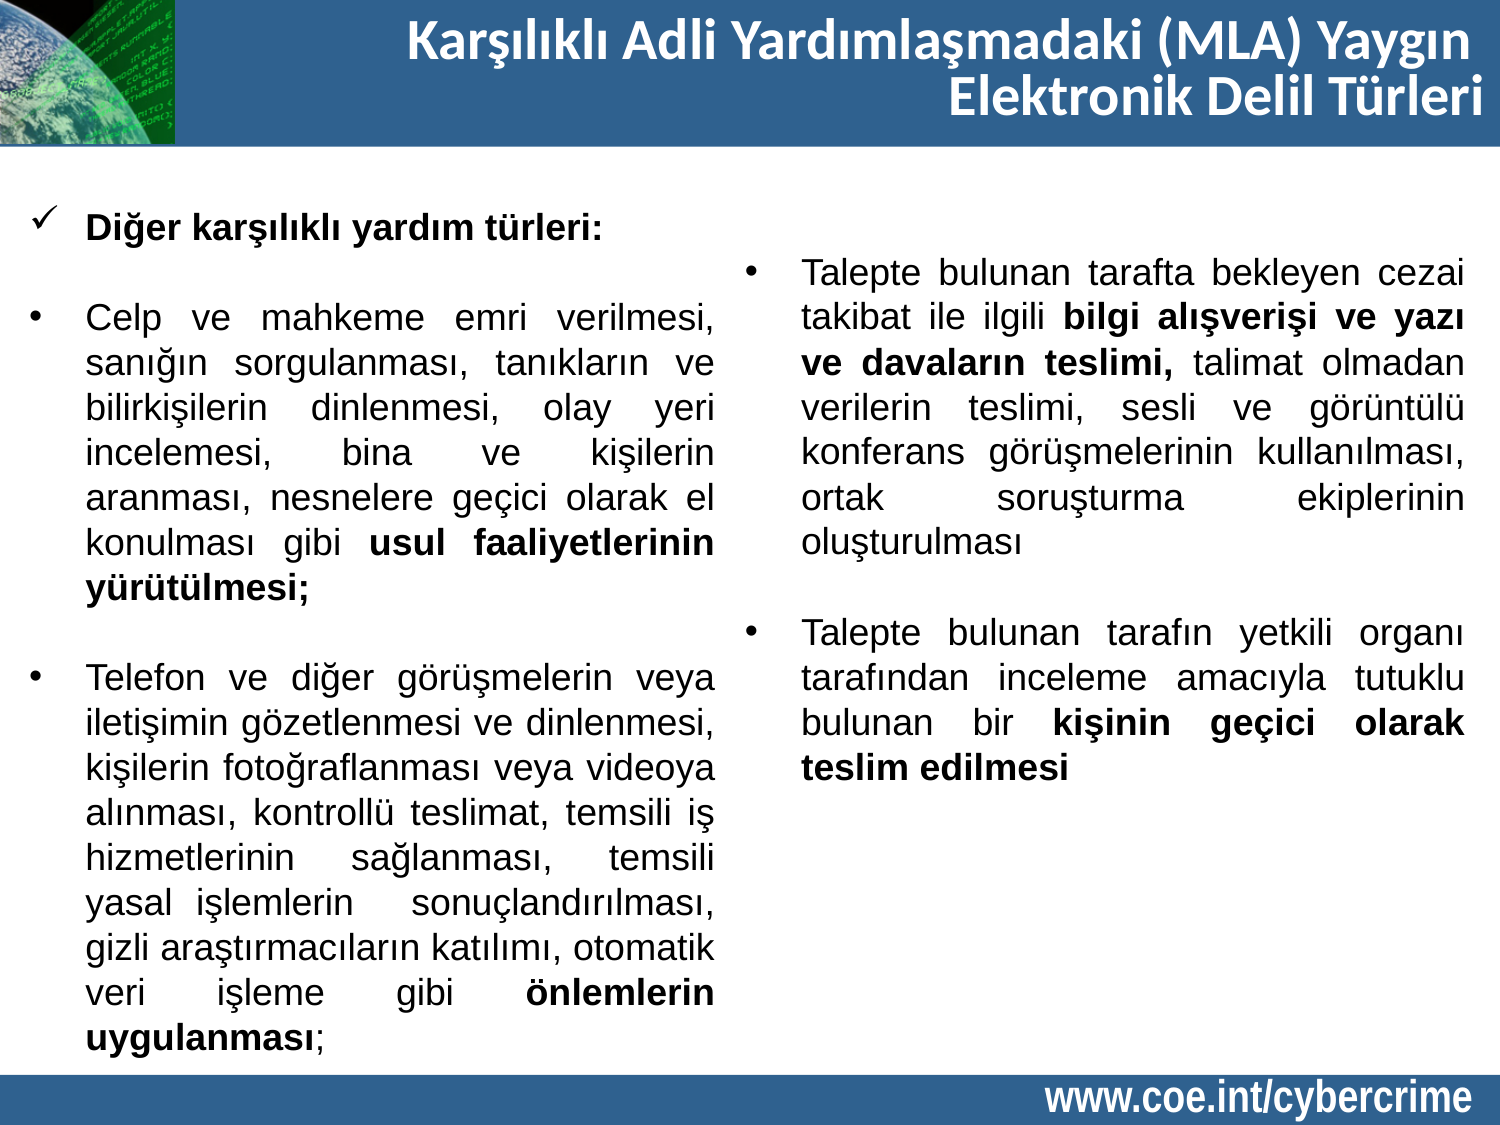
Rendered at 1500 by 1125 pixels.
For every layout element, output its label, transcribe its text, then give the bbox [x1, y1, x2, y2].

text_box Talepte bulunan tarafta bekleyen cezai takibat ile ilgili bilgi alışverişi ve yazı ve davaların teslimi, talimat olmadan verilerin teslimi, sesli ve görüntülü konferans görüşmelerinin kullanılması, ortak soruşturma ekiplerinin oluşturulması Talepte bulunan tarafın yetkili organı tarafından inceleme amacıyla tutuklu bulunan bir kişinin geçici olarak teslim edilmesi [729, 150, 1480, 840]
picture [0, 0, 175, 144]
text_box Karşılıklı Adli Yardımlaşmadaki (MLA) Yaygın Elektronik Delil Türleri [177, 0, 1500, 149]
text_box Diğer karşılıklı yardım türleri: Celp ve mahkeme emri verilmesi, sanığın sorgulanması, tanıkların ve bilirkişilerin dinlenmesi, olay yeri incelemesi, bina ve kişilerin aranması, nesnelere geçici olarak el konulması gibi usul faaliyetlerinin yürütülmesi; Telefon ve diğer görüşmelerin veya iletişimin gözetlenmesi ve dinlenmesi, kişilerin fotoğraflanması veya videoya alınması, kontrollü teslimat, temsili iş hizmetlerinin sağlanması, temsili yasal işlemlerin sonuçlandırılması, gizli araştırmacıların katılımı, otomatik veri işleme gibi önlemlerin uygulanması; [14, 195, 730, 1066]
text_box www.coe.int/cybercrime [1030, 1059, 1500, 1125]
text_box [0, 1073, 1030, 1125]
